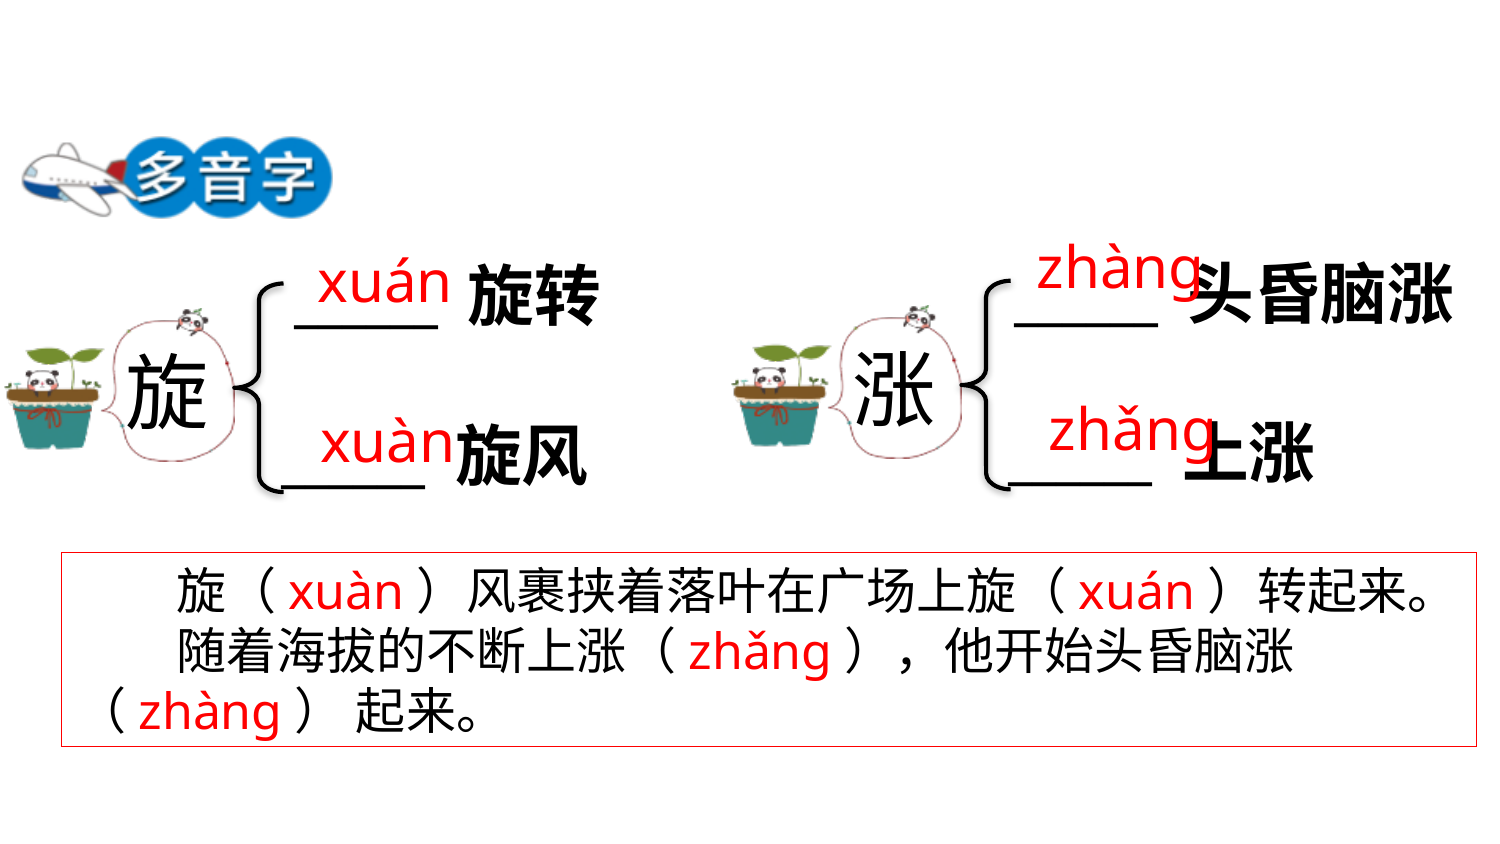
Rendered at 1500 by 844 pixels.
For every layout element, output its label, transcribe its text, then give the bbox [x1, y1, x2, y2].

text_box ______ 头昏脑涨 [999, 244, 1500, 339]
text_box xuàn [305, 396, 471, 482]
picture [731, 305, 962, 459]
text_box 旋（xuàn）风裹挟着落叶在广场上旋（xuán）转起来。 随着海拔的不断上涨（zhǎng），他开始头昏脑涨（zhàng） 起来。 [61, 552, 1477, 747]
text_box zhàng [1021, 222, 1220, 308]
text_box [966, 278, 1011, 403]
picture [0, 106, 361, 247]
text_box ______ 旋风 [251, 406, 791, 502]
text_box [238, 281, 284, 406]
text_box ______ 上涨 [978, 403, 1500, 499]
text_box xuán [302, 236, 468, 322]
text_box zhǎng [1034, 384, 1232, 470]
text_box ______ 旋转 [279, 246, 763, 342]
picture [4, 308, 235, 462]
